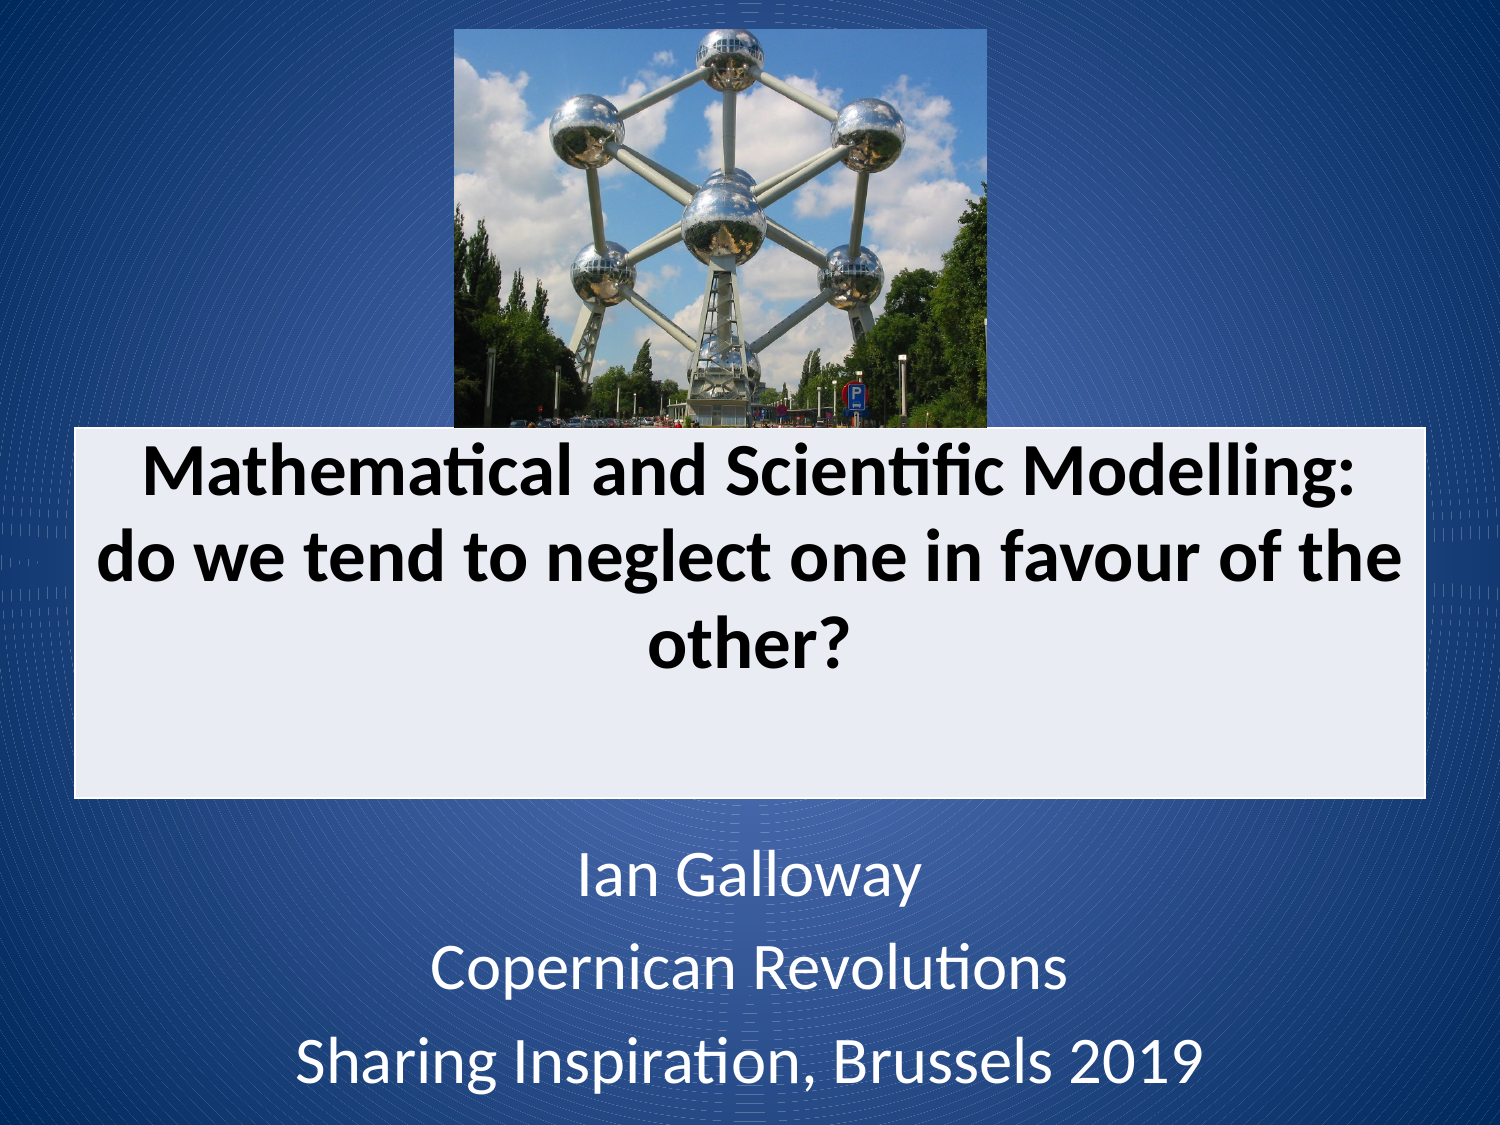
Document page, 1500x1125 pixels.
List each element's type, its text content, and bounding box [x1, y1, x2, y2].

subtitle Ian Galloway Copernican Revolutions Sharing Inspiration, Brussels 2019 [225, 822, 1275, 1110]
picture [454, 29, 987, 429]
table_header Mathematical and Scientific Modelling: do we tend to neglect one in favour of the other? [76, 429, 1424, 797]
